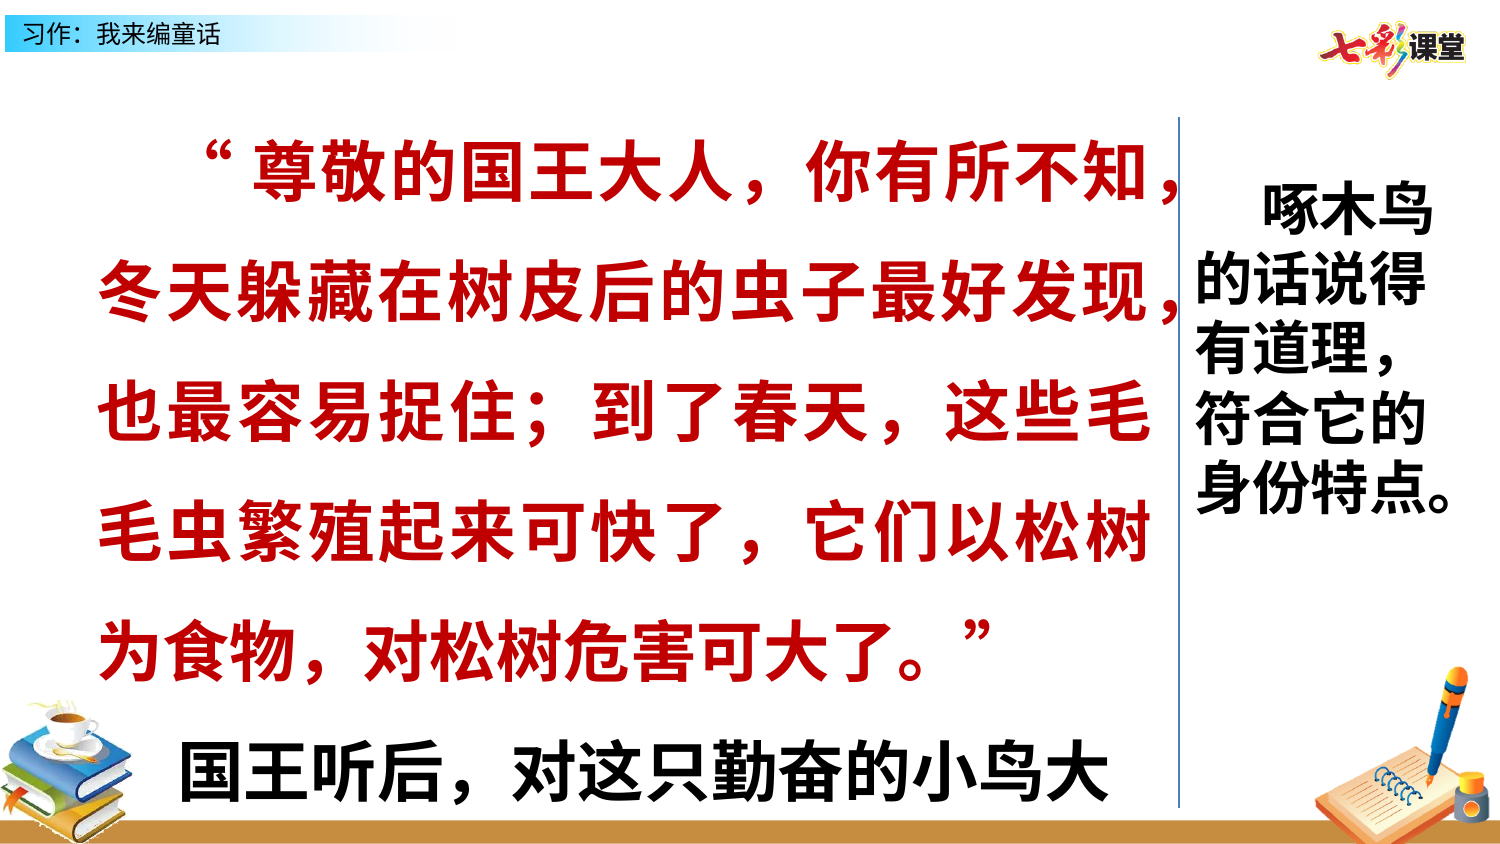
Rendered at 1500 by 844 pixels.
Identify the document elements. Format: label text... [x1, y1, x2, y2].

text_box “尊敬的国王大人，你有所不知，冬天躲藏在树皮后的虫子最好发现，也最容易捉住；到了春天，这些毛毛虫繁殖起来可快了，它们以松树为食物，对松树危害可大了。” 国王听后，对这只勤奋的小鸟大 [84, 84, 1164, 815]
text_box 啄木鸟的话说得有道理，符合它的身份特点。 [1184, 164, 1462, 529]
picture [1303, 652, 1500, 844]
picture [1316, 20, 1468, 80]
picture [0, 700, 146, 844]
